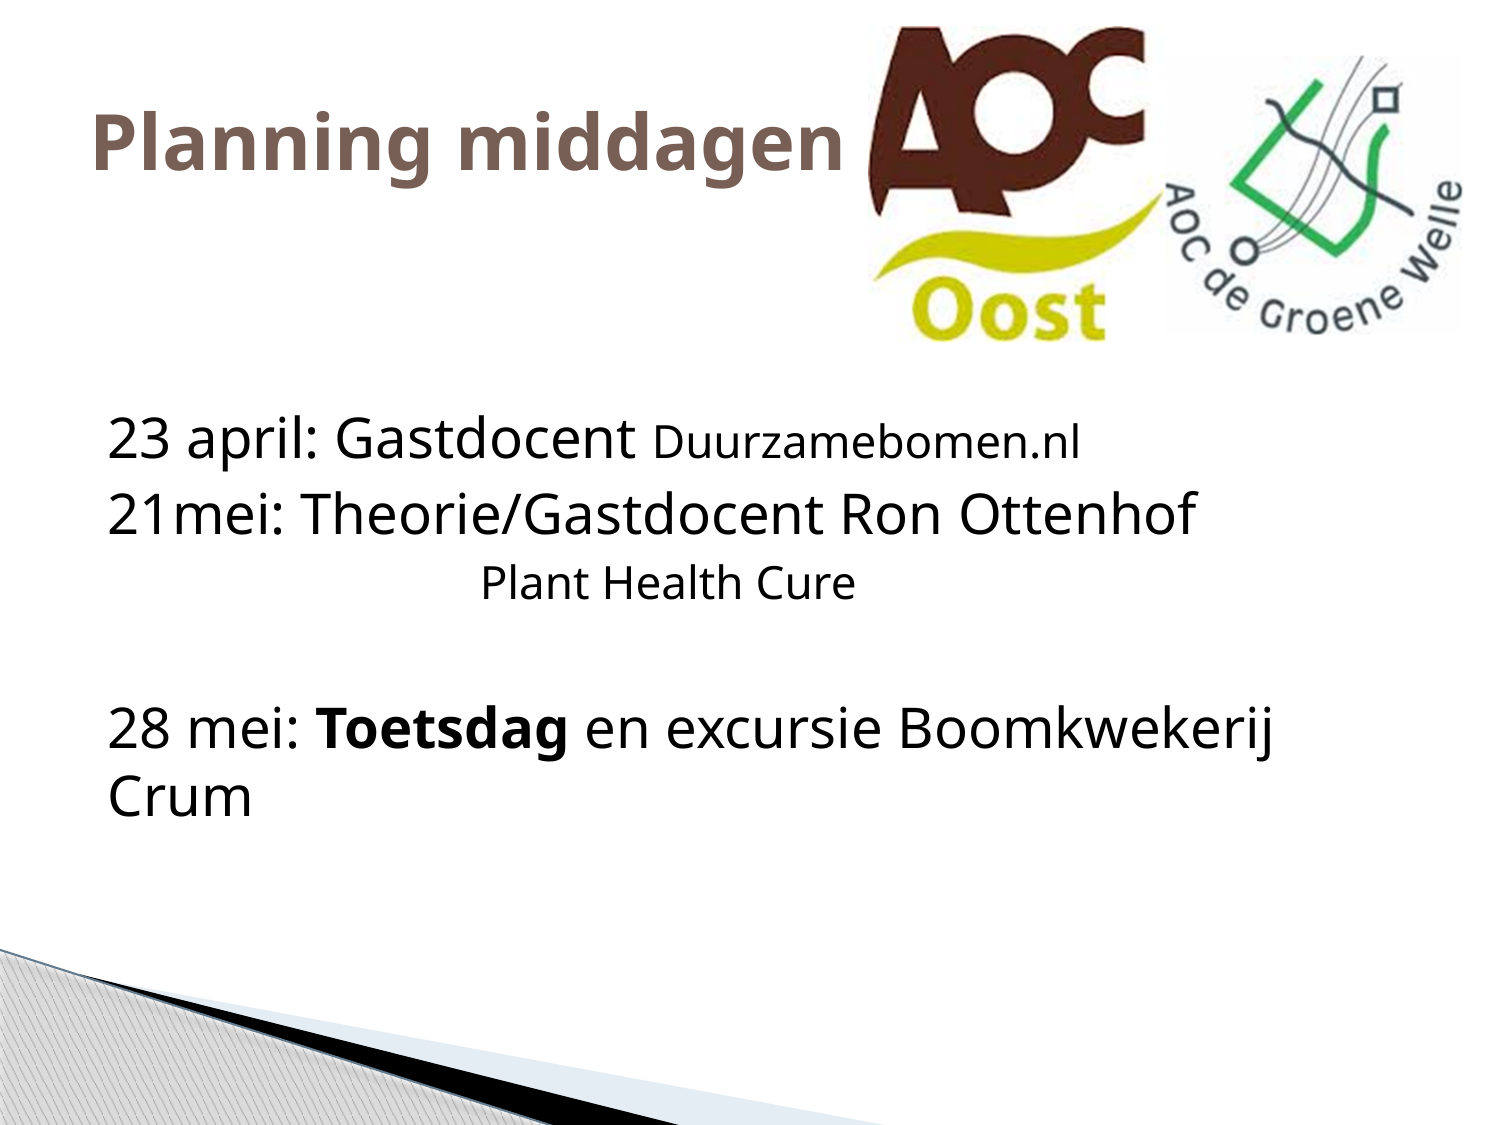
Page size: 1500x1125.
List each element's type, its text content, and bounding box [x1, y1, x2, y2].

list 23 april: Gastdocent Duurzamebomen.nl 21mei: Theorie/Gastdocent Ron Ottenhof Plant Health Cure 28 mei: Toetsdag en excursie Boomkwekerij Crum [75, 243, 1425, 986]
picture [867, 26, 1473, 365]
title Planning middagen [75, 45, 862, 233]
